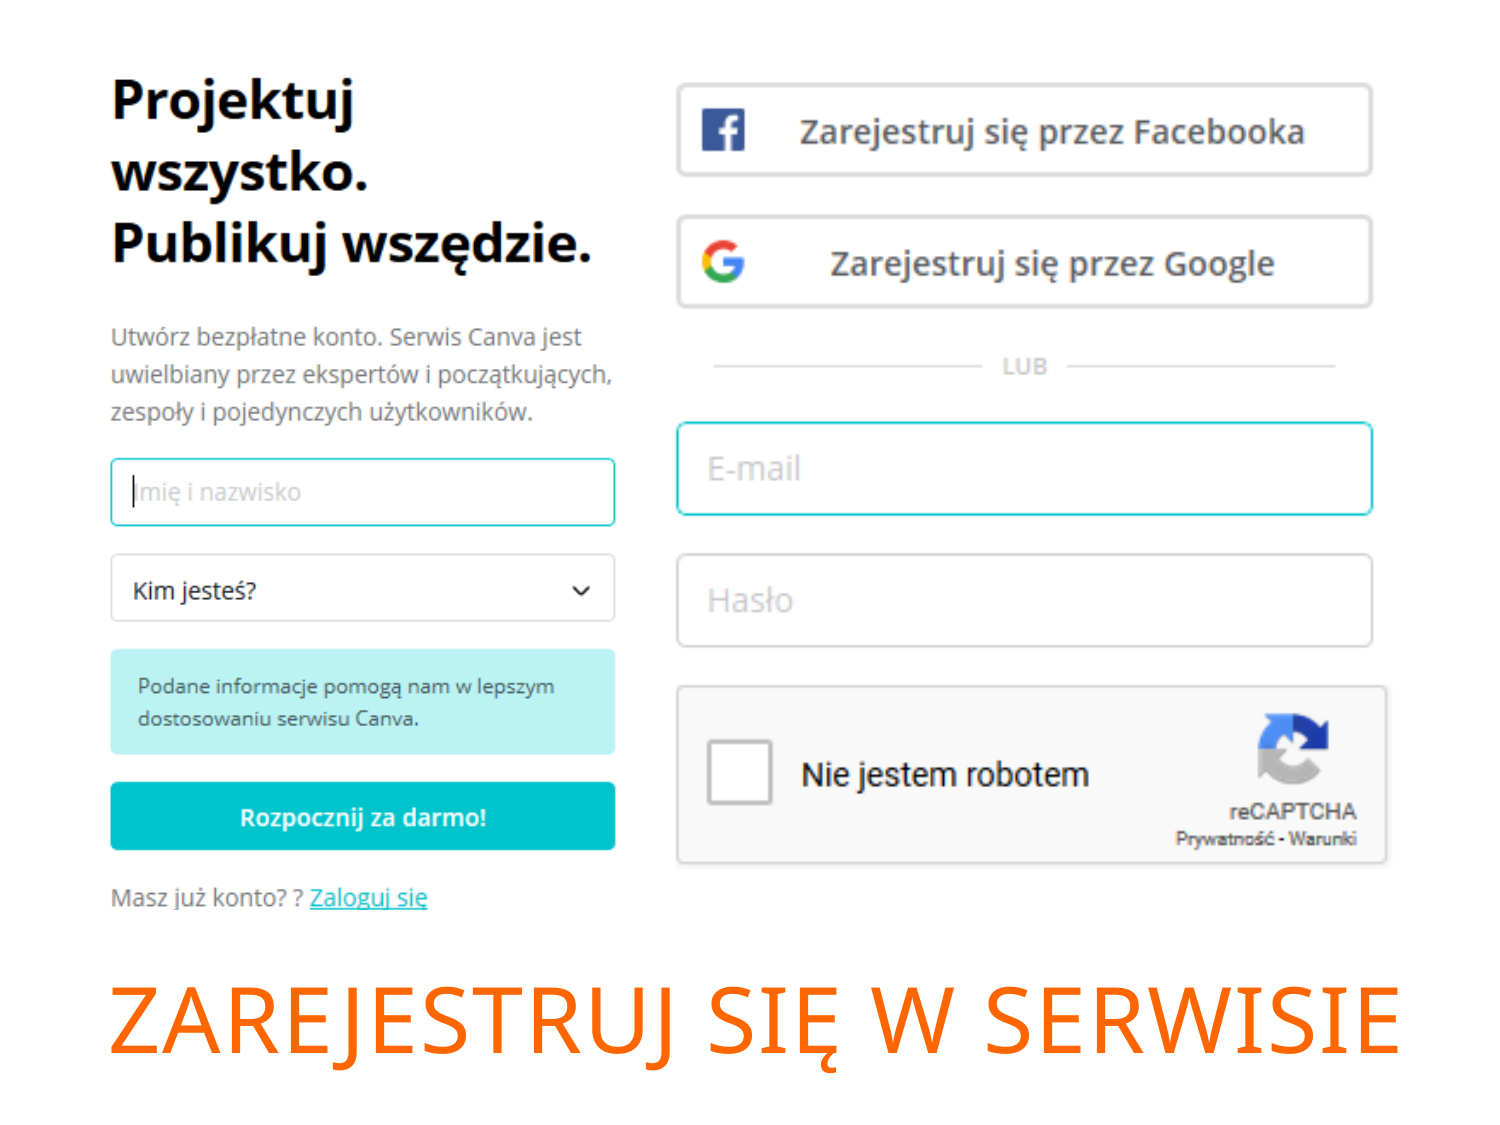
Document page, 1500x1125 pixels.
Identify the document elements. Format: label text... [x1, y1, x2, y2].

picture [75, 75, 1428, 910]
title Zarejestruj się w serwisie [93, 929, 1466, 1125]
